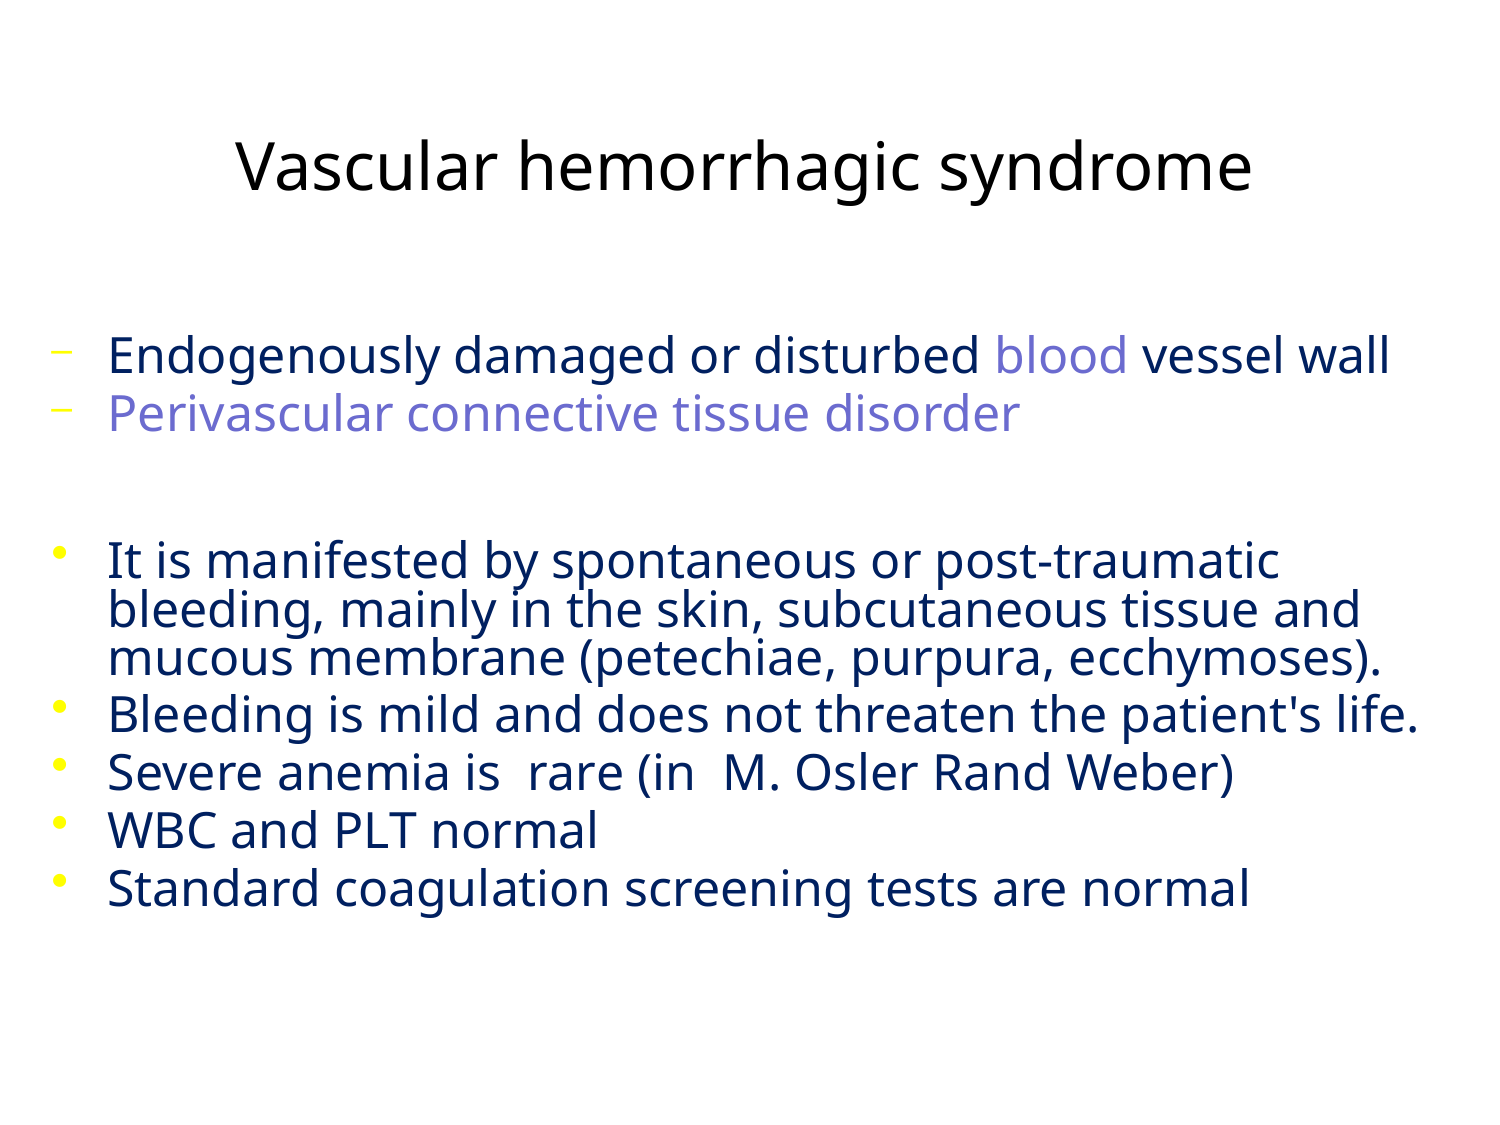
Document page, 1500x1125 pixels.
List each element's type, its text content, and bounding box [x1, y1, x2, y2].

list Endogenously damaged or disturbed blood vessel wall Perivascular connective tissue disorder It is manifested by spontaneous or post-traumatic bleeding, mainly in the skin, subcutaneous tissue and mucous membrane (petechiae, purpura, ecchymoses). Bleeding is mild and does not threaten the patient's life. Severe anemia is rare (in M. Osler Rand Weber) WBC and PLT normal Standard coagulation screening tests are normal [36, 257, 1455, 1067]
title Vascular hemorrhagic syndrome [70, 70, 1421, 257]
